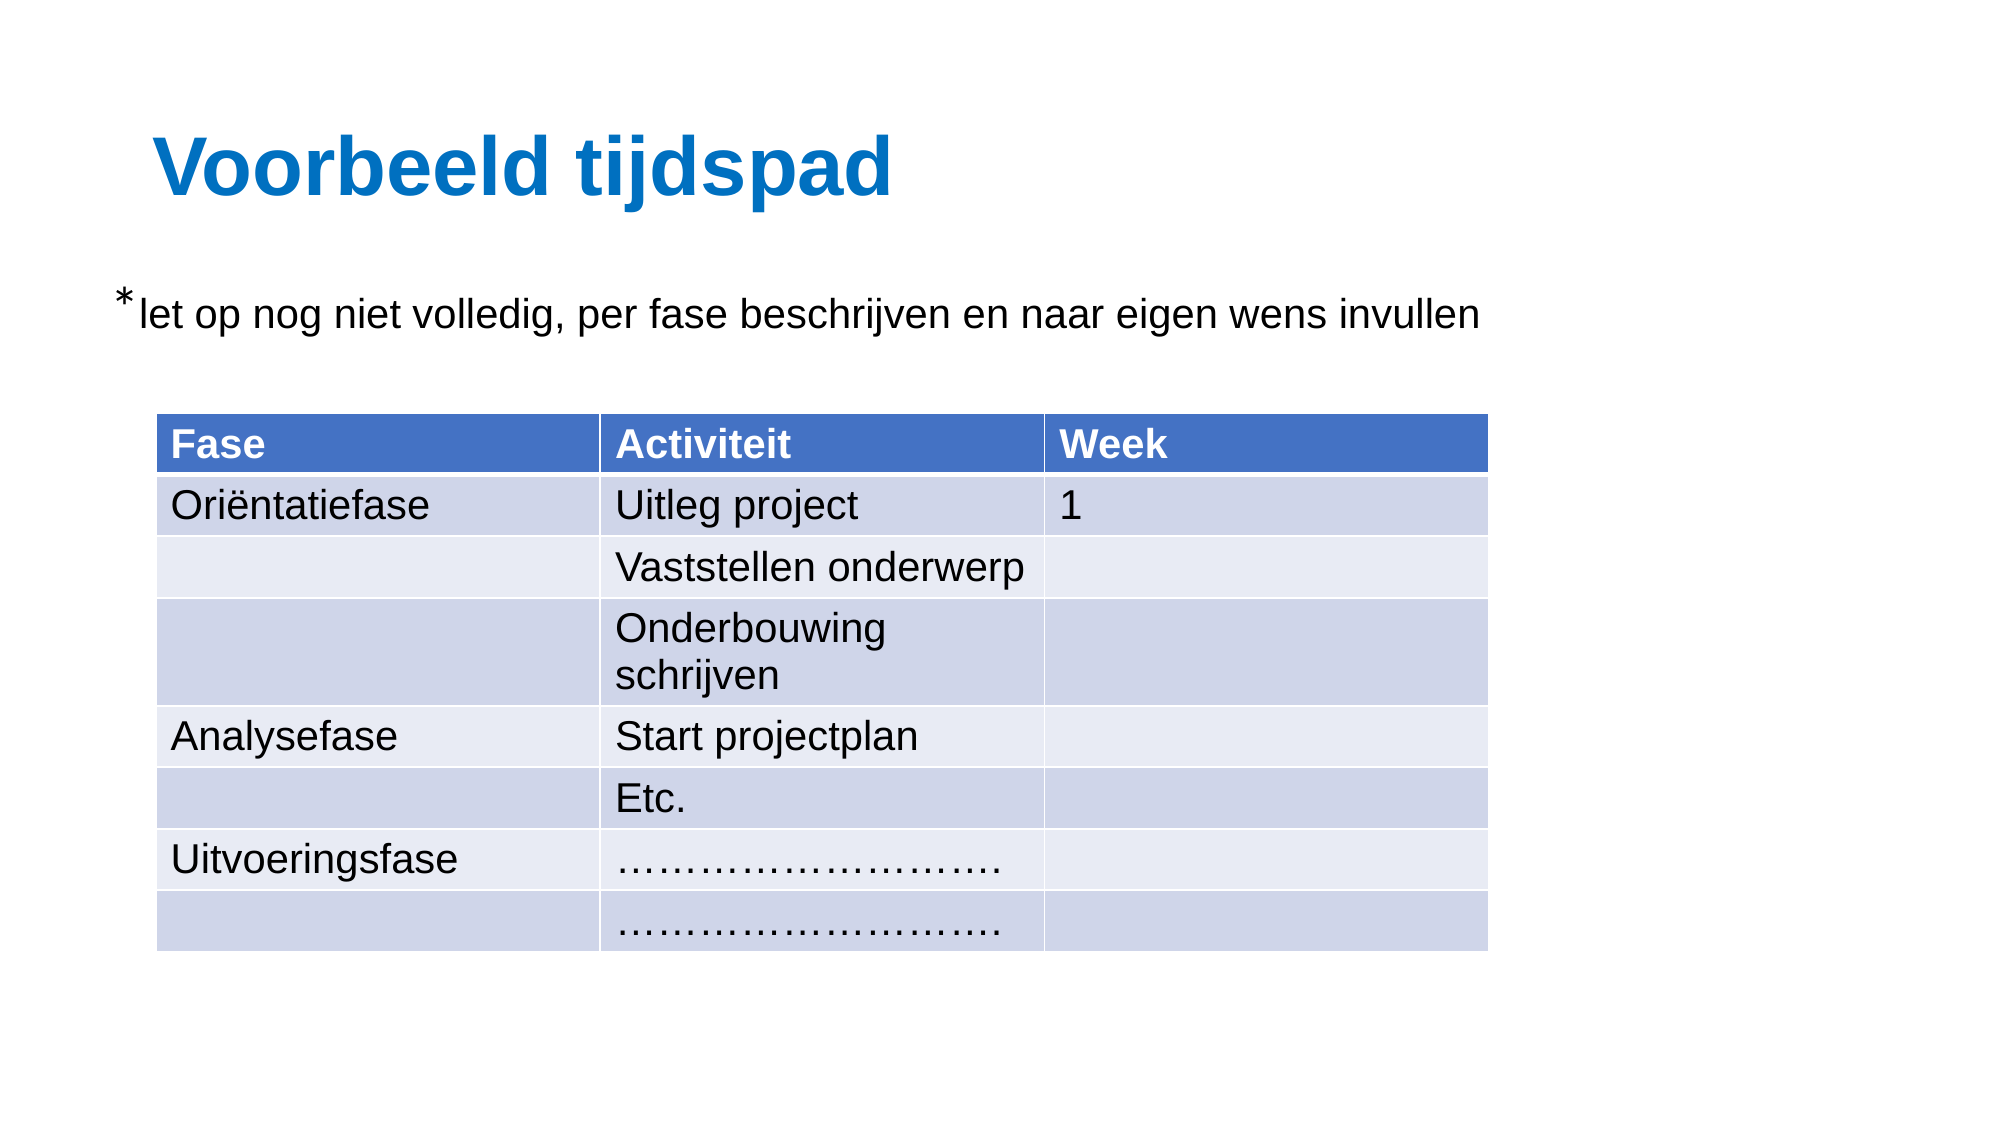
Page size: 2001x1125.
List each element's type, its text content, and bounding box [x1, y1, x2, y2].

table_cell [1045, 707, 1488, 766]
table_cell ………………………. [601, 830, 1044, 889]
table_cell [157, 768, 599, 828]
table_header Week [1045, 414, 1488, 472]
table_header Activiteit [601, 414, 1044, 472]
table_cell [1045, 599, 1488, 705]
table_cell Oriëntatiefase [157, 477, 599, 535]
table_cell Uitvoeringsfase [157, 830, 599, 889]
title Voorbeeld tijdspad [137, 59, 1863, 278]
table_cell Vaststellen onderwerp [601, 537, 1044, 597]
table_cell Start projectplan [601, 707, 1044, 766]
table_cell [157, 537, 599, 597]
table_cell [157, 891, 599, 951]
table_cell [1045, 768, 1488, 828]
table_cell 1 [1045, 477, 1488, 535]
table_cell [1045, 830, 1488, 889]
list *let op nog niet volledig, per fase beschrijven en naar eigen wens invullen [95, 271, 1821, 985]
table_cell Analysefase [157, 707, 599, 766]
table_cell [157, 599, 599, 705]
table_cell Onderbouwing schrijven [601, 599, 1044, 705]
table_cell [1045, 891, 1488, 951]
table_header Fase [157, 414, 599, 472]
table_cell Uitleg project [601, 477, 1044, 535]
table_cell Etc. [601, 768, 1044, 828]
table_cell ………………………. [601, 891, 1044, 951]
table_cell [1045, 537, 1488, 597]
